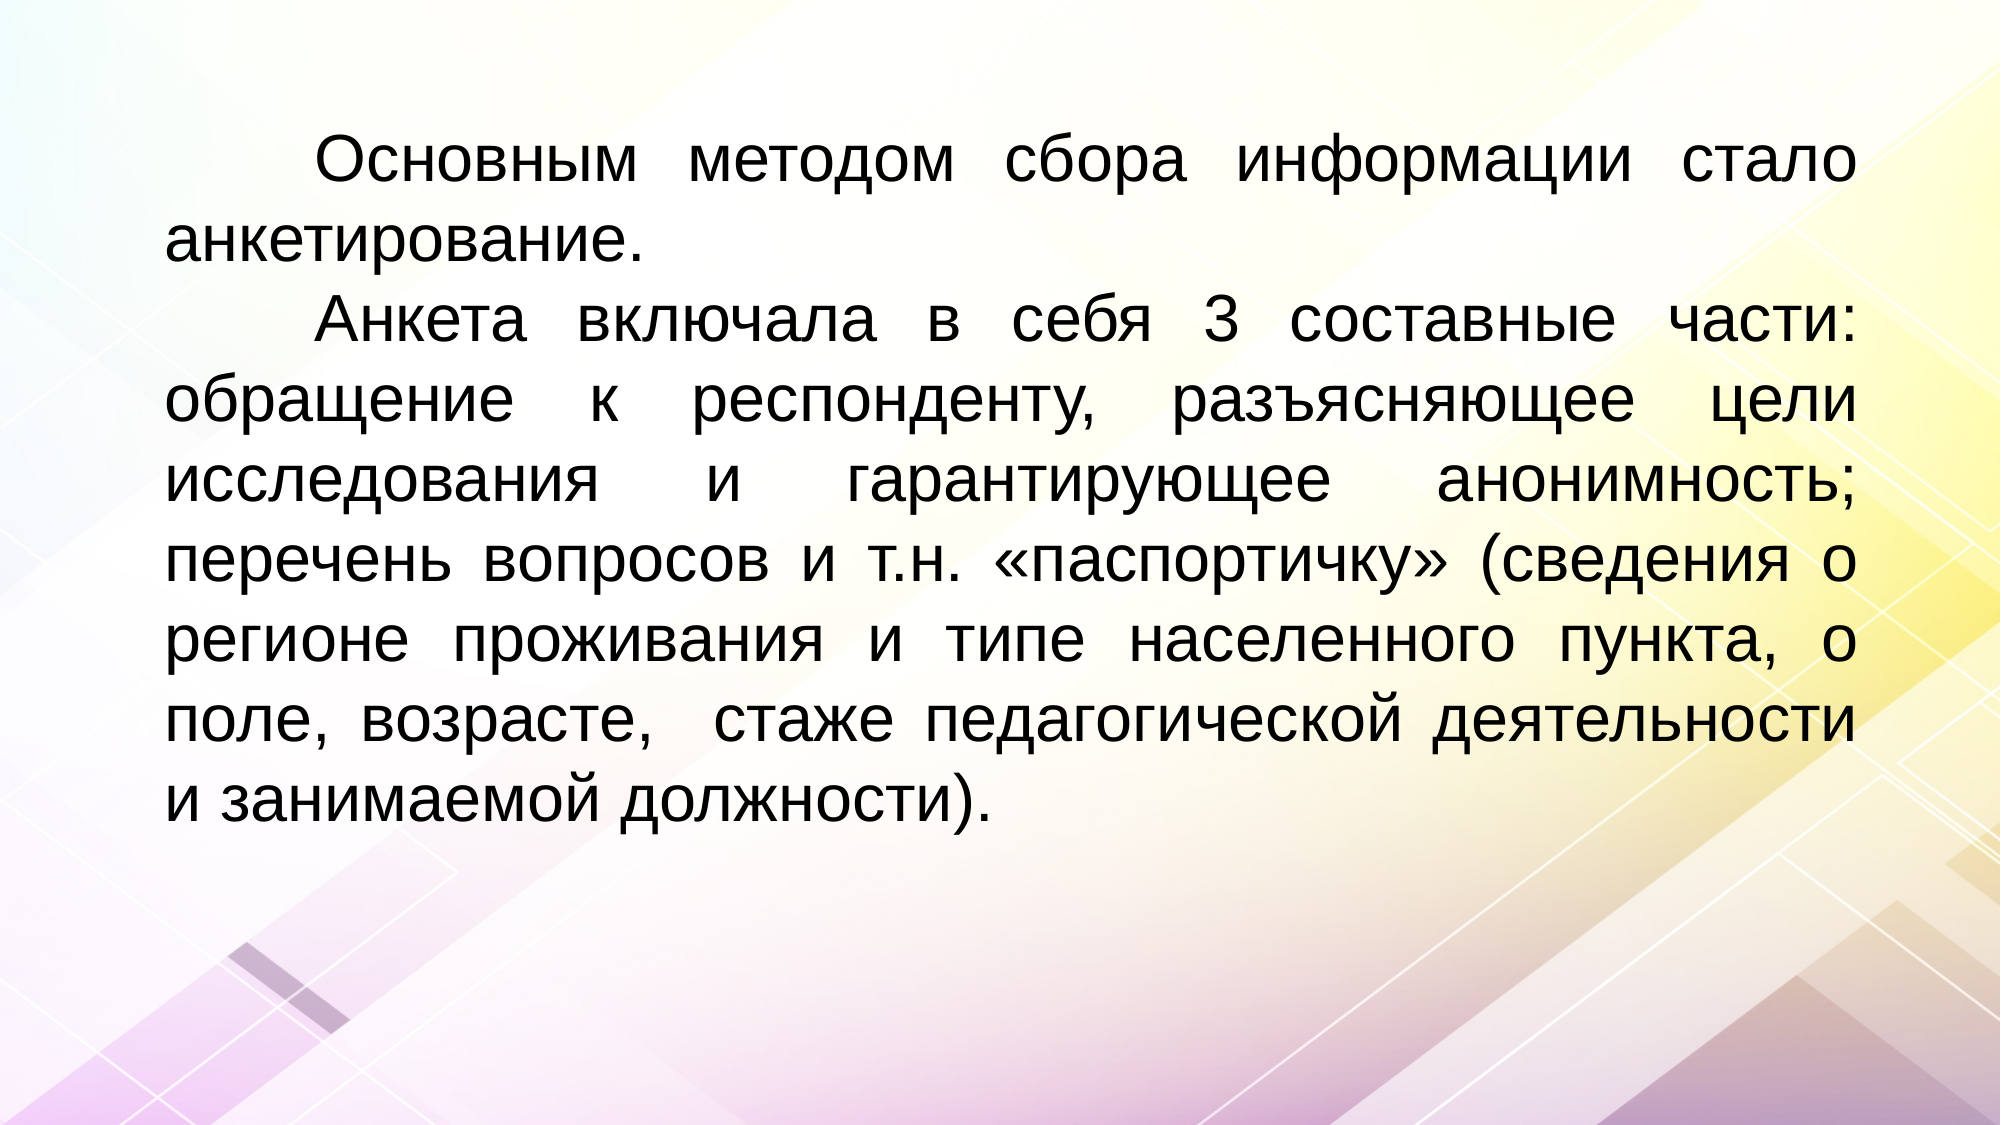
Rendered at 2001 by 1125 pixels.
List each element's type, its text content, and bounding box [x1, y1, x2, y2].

picture [0, 0, 2000, 1125]
list Основным методом сбора информации стало анкетирование. Анкета включала в себя 3 составные части: обращение к респонденту, разъясняющее цели исследования и гарантирующее анонимность; перечень вопросов и т.н. «паспортичку» (сведения о регионе проживания и типе населенного пункта, о поле, возрасте, стаже педагогической деятельности и занимаемой должности). [149, 106, 1875, 984]
